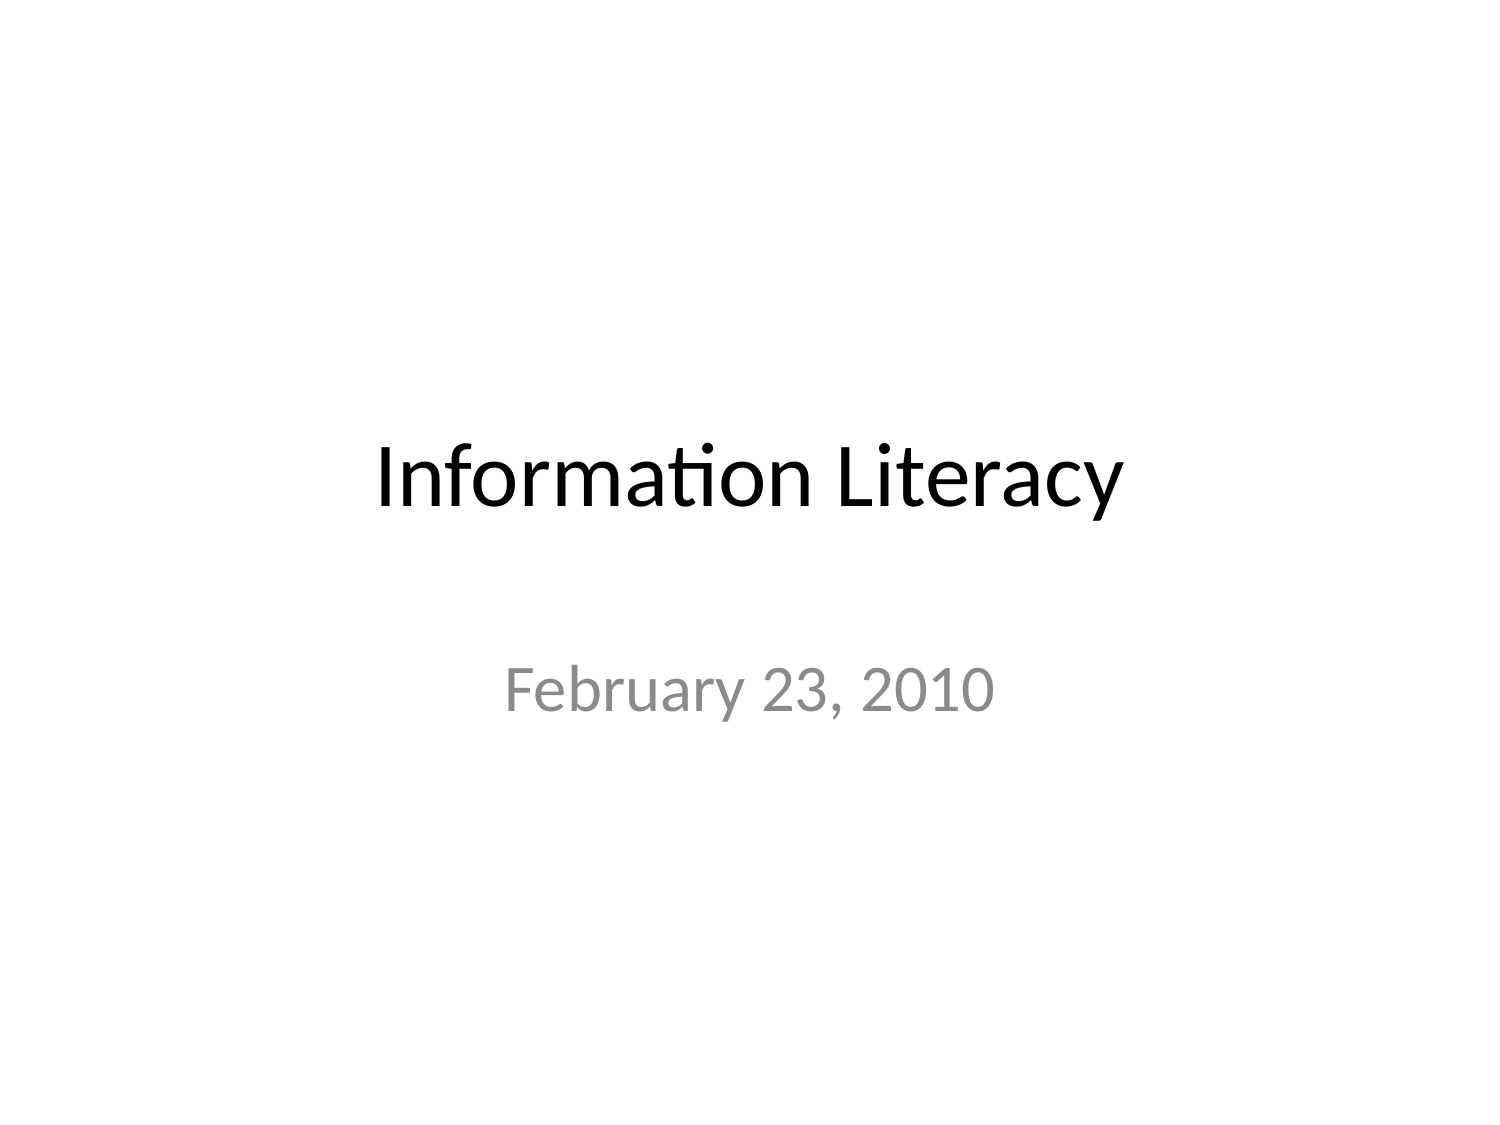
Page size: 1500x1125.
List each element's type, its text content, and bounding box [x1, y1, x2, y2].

title Information Literacy [112, 349, 1388, 591]
subtitle February 23, 2010 [225, 637, 1275, 925]
